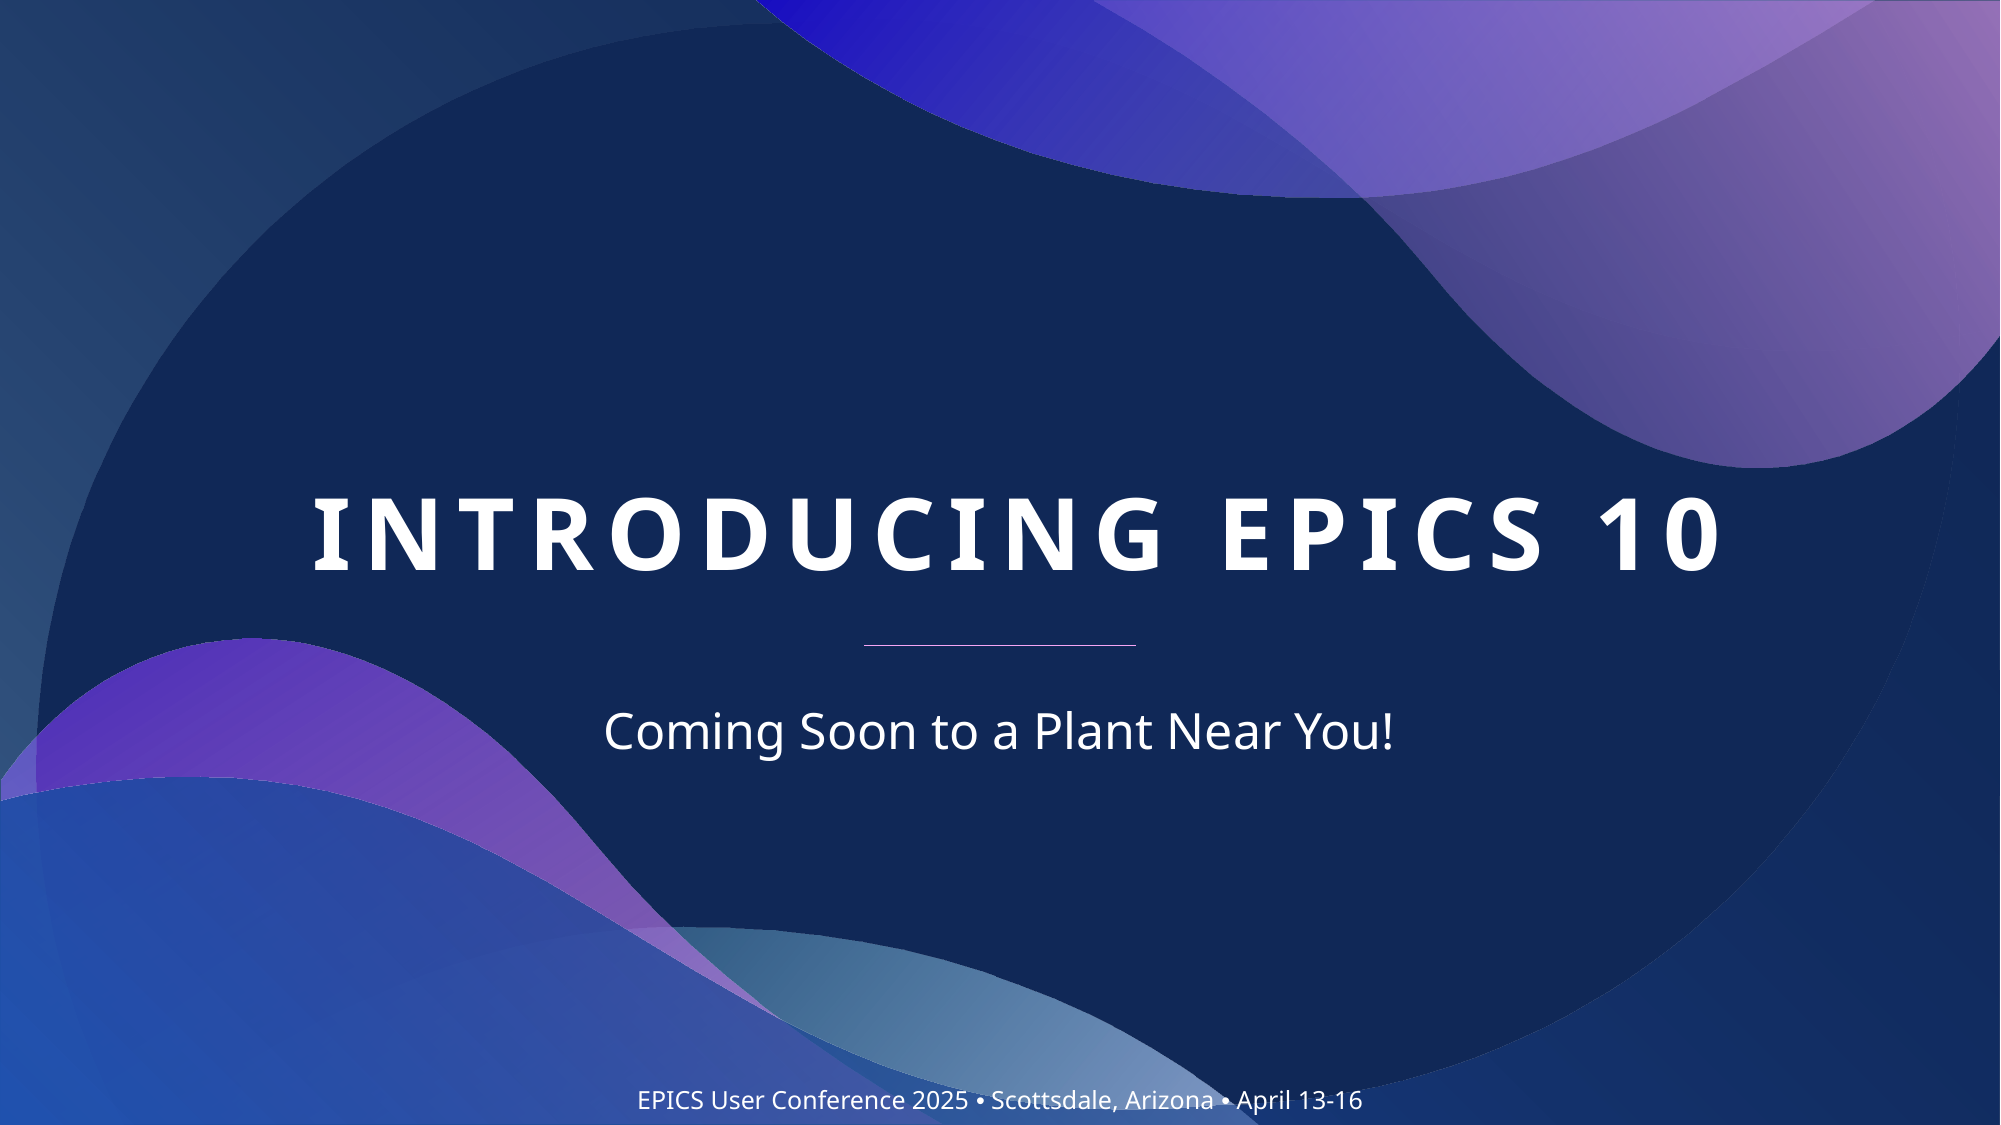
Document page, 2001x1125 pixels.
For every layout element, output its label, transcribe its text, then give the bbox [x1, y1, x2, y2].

subtitle Coming Soon to a Plant Near You! [420, 698, 1580, 824]
title Introducing EPICS 10 [203, 356, 1832, 600]
